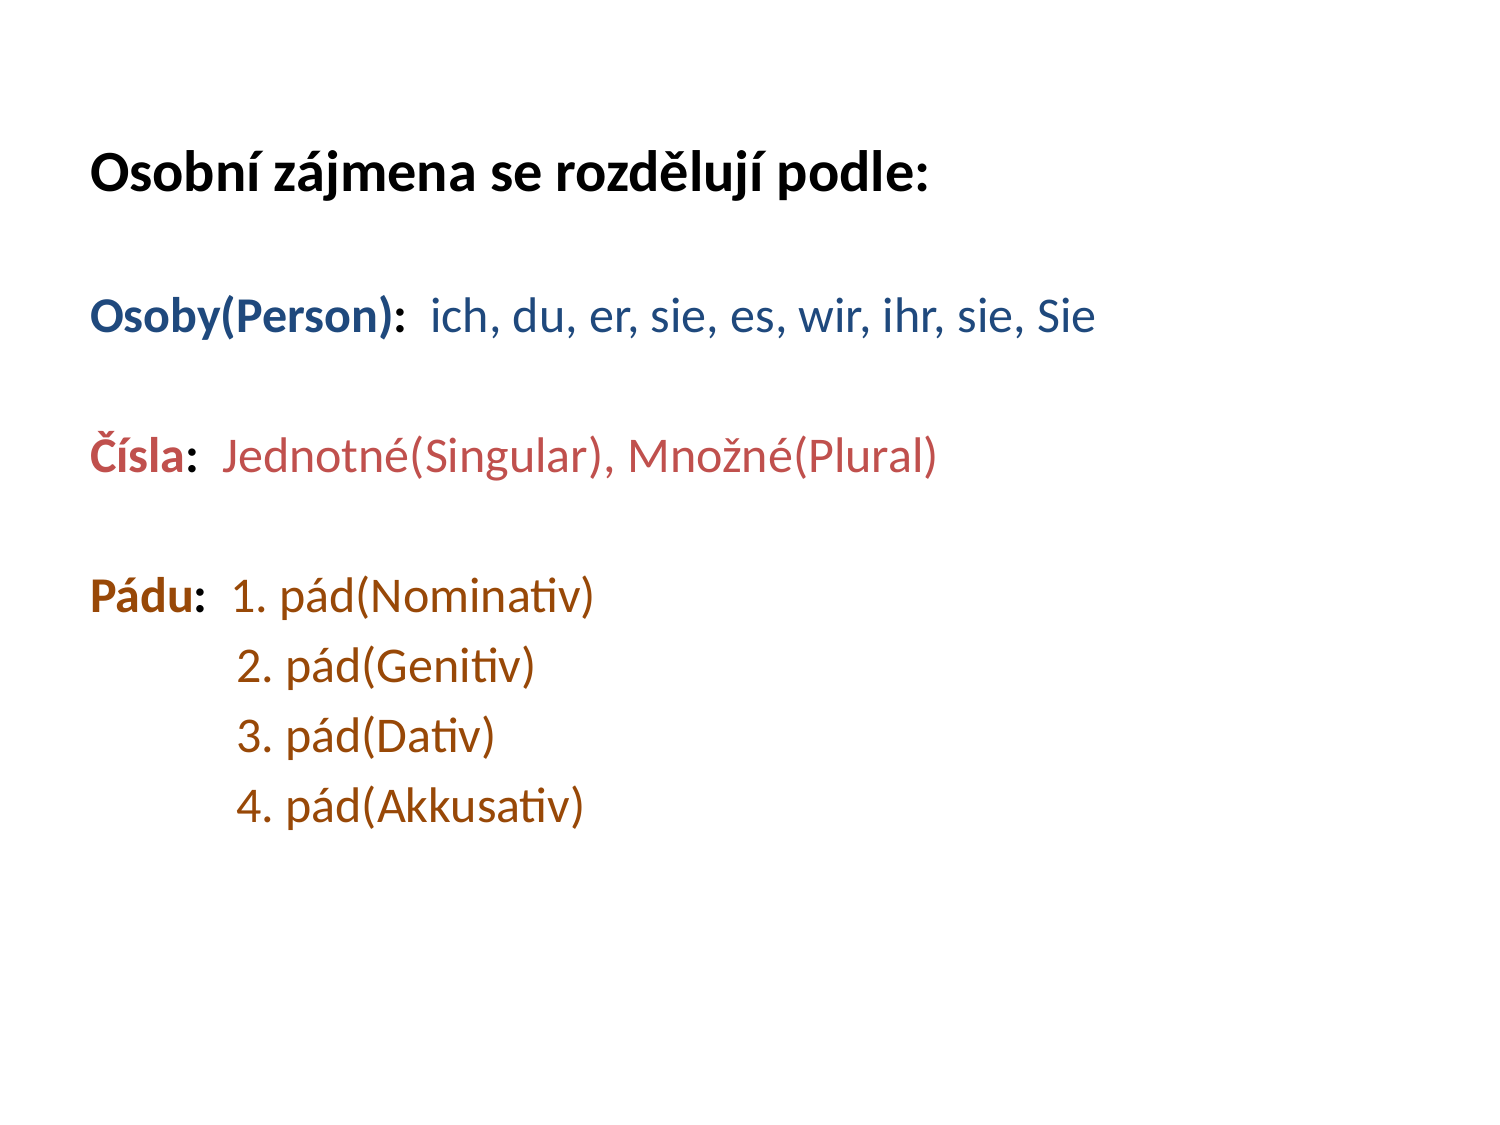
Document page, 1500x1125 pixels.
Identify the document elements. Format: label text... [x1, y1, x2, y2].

list Osobní zájmena se rozdělují podle: Osoby(Person): ich, du, er, sie, es, wir, ihr, sie, Sie Čísla: Jednotné(Singular), Množné(Plural) Pádu: 1. pád(Nominativ) 2. pád(Genitiv) 3. pád(Dativ) 4. pád(Akkusativ) [75, 125, 1425, 1005]
